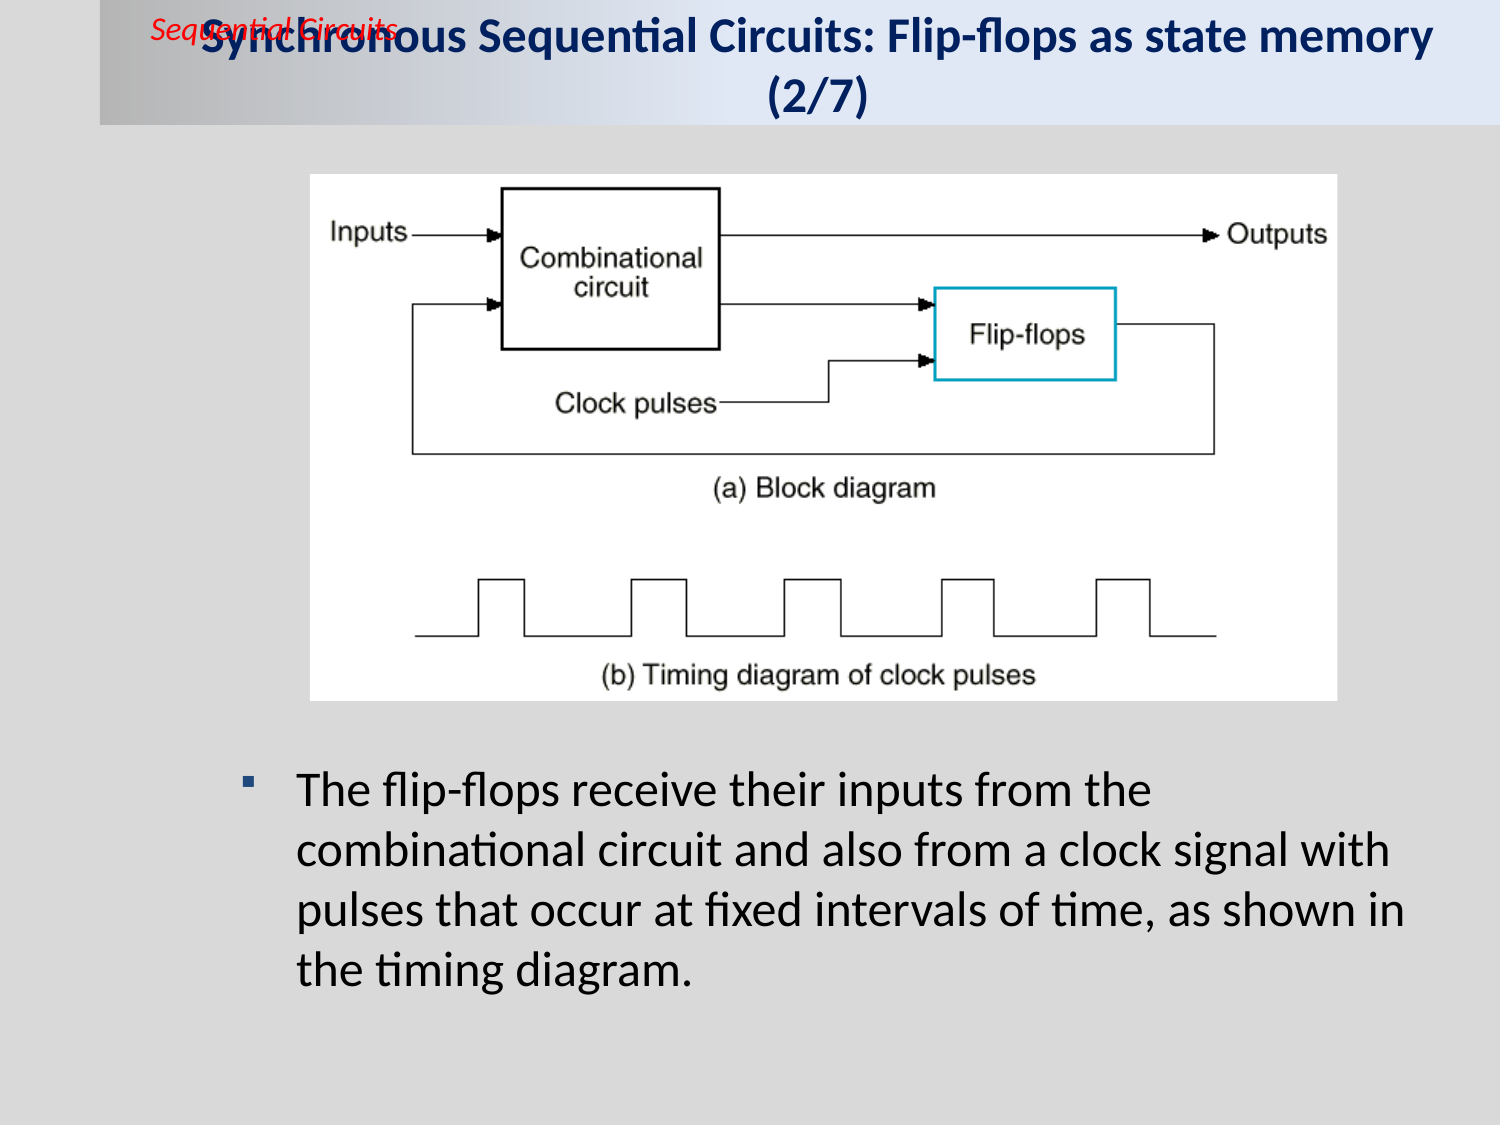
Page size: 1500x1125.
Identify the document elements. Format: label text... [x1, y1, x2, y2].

text_box The flip-flops receive their inputs from the combinational circuit and also from a clock signal with pulses that occur at fixed intervals of time, as shown in the timing diagram. [224, 749, 1438, 1005]
title Synchronous Sequential Circuits: Flip-flops as state memory (2/7) [135, 0, 1500, 125]
picture [309, 174, 1338, 702]
text_box Sequential Circuits [135, 0, 625, 50]
